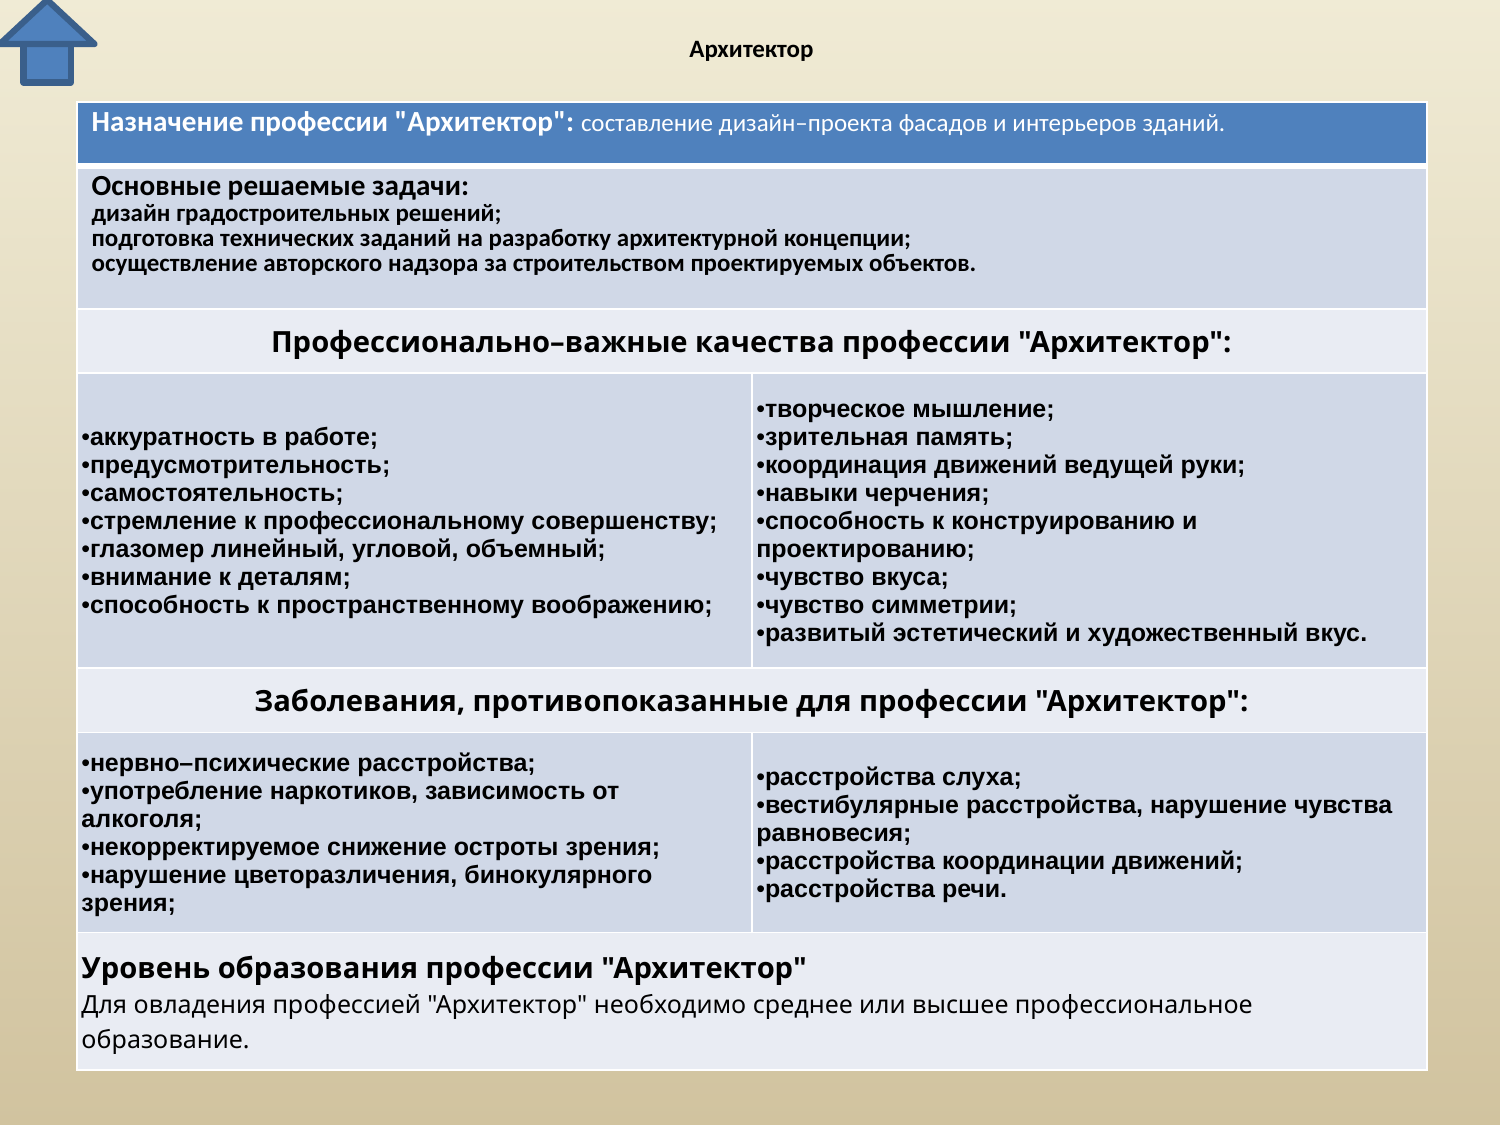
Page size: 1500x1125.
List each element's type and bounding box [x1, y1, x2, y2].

table_cell [78, 310, 1426, 372]
table_cell [753, 733, 1426, 932]
table_cell [753, 374, 1426, 667]
table_cell [78, 933, 1426, 1069]
table_cell [78, 669, 1426, 732]
title [76, 0, 1427, 96]
table_cell [78, 374, 751, 667]
table_cell [78, 169, 1426, 308]
text_box [0, 0, 94, 82]
table_cell [78, 733, 751, 932]
table_header [78, 103, 1426, 163]
